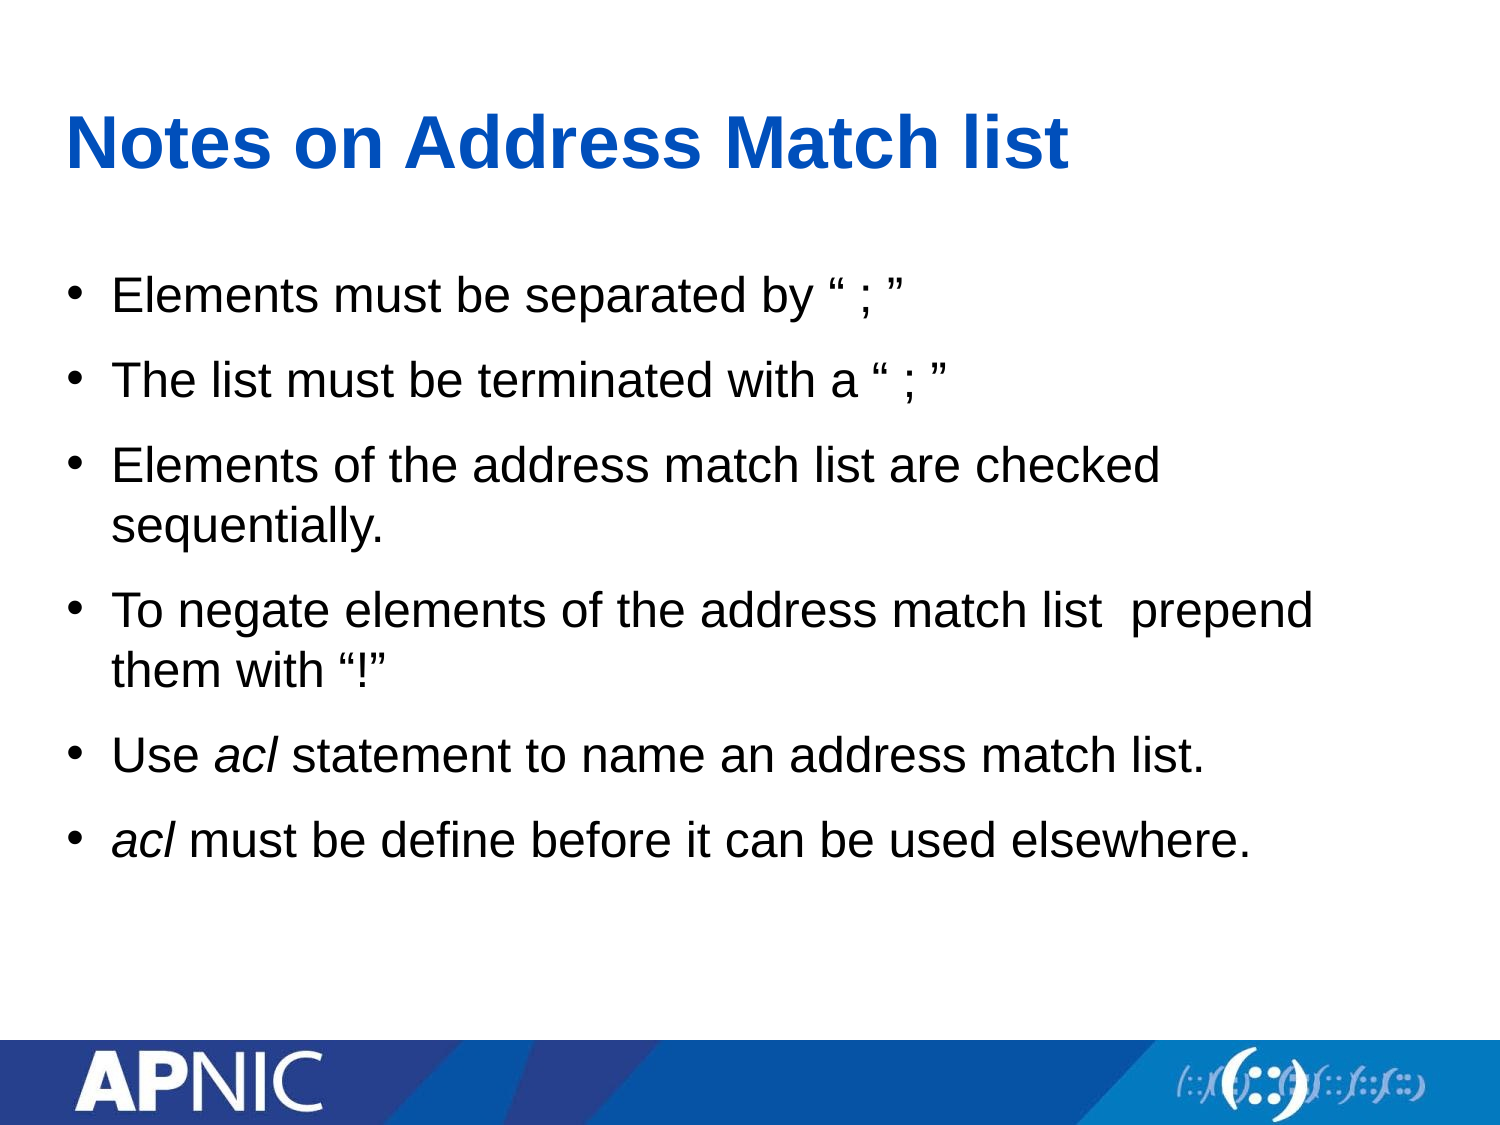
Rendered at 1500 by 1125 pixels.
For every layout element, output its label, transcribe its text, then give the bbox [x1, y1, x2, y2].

list Elements must be separated by “ ; ” The list must be terminated with a “ ; ” Elements of the address match list are checked sequentially. To negate elements of the address match list prepend them with “!” Use acl statement to name an address match list. acl must be define before it can be used elsewhere. [66, 262, 1437, 1012]
picture [0, 1040, 1500, 1125]
title Notes on Address Match list [64, 45, 1436, 233]
